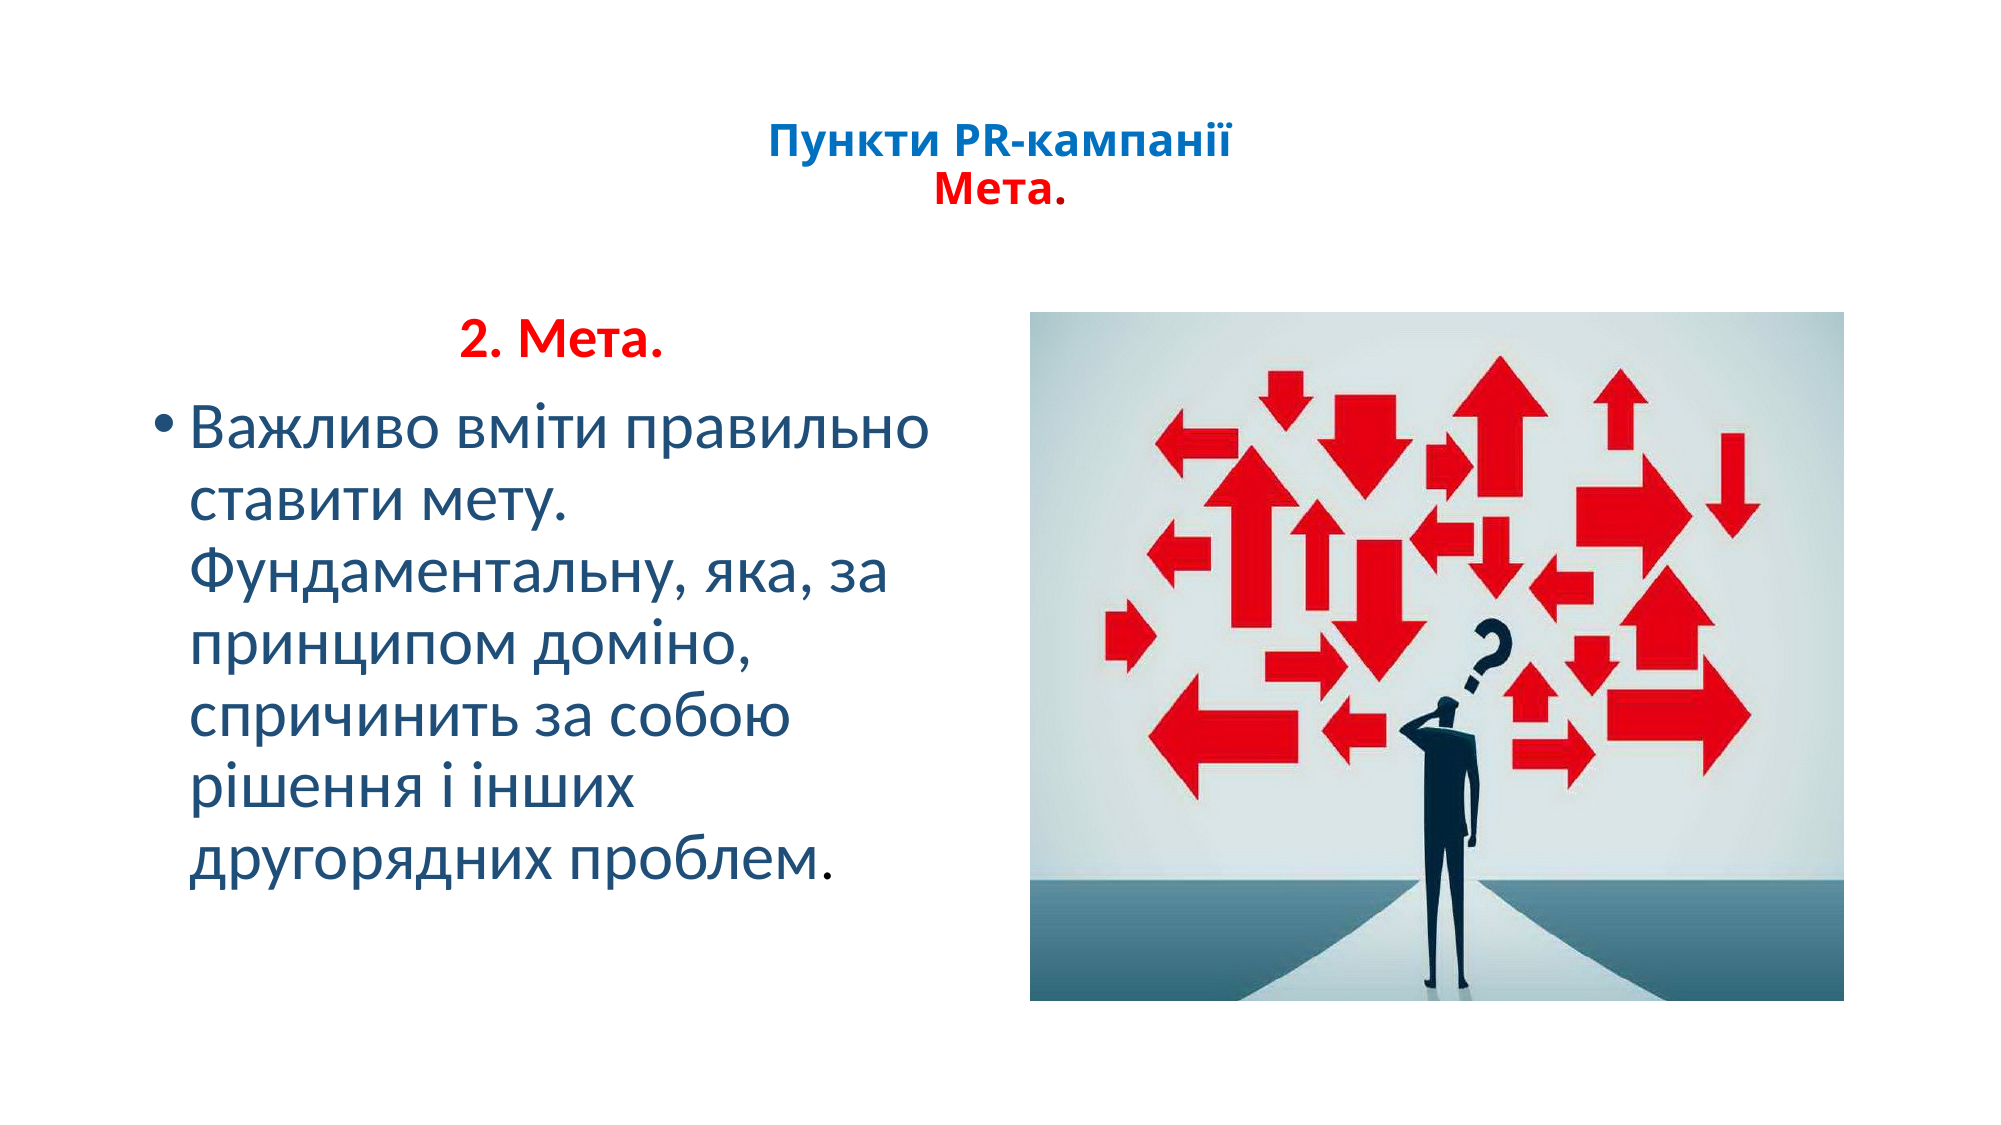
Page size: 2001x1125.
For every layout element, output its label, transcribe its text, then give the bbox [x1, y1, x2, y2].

list 2. Мета. Важливо вміти правильно ставити мету. Фундаментальну, яка, за принципом доміно, спричинить за собою рішення і інших другорядних проблем. [137, 299, 988, 1014]
picture [1030, 312, 1844, 1001]
title Пункти PR-кампанії Мета. [137, 59, 1863, 278]
